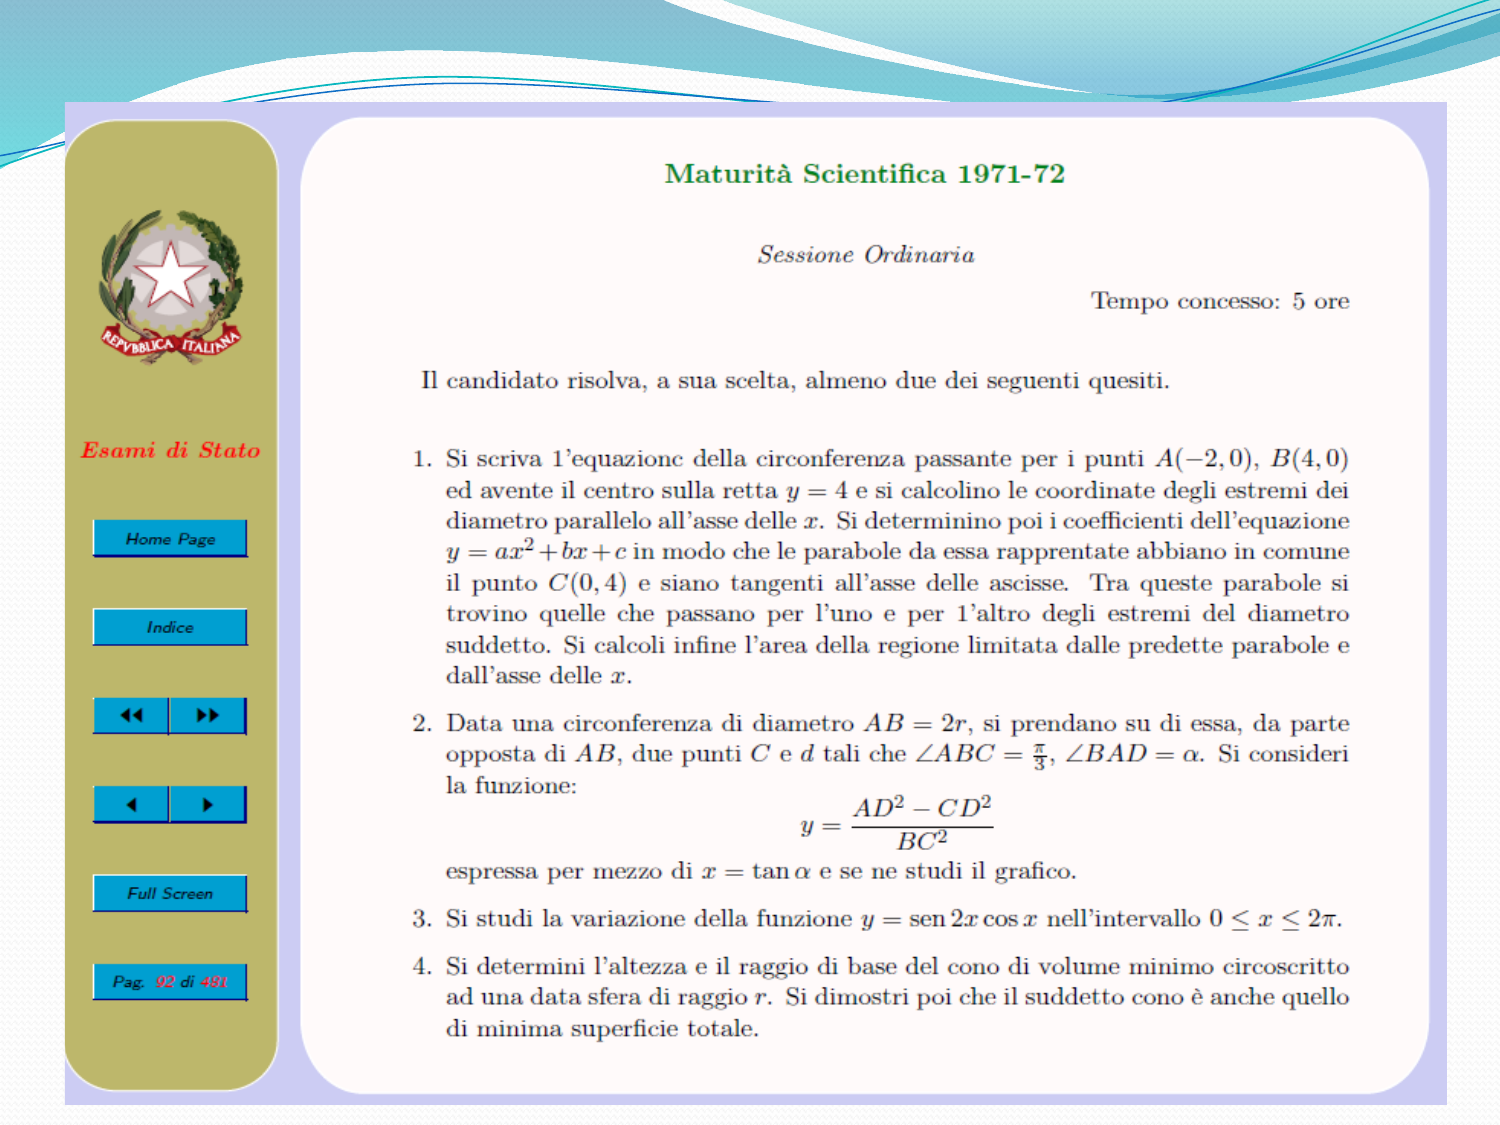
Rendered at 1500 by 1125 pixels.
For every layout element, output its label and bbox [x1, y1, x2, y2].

picture [64, 102, 1448, 1105]
